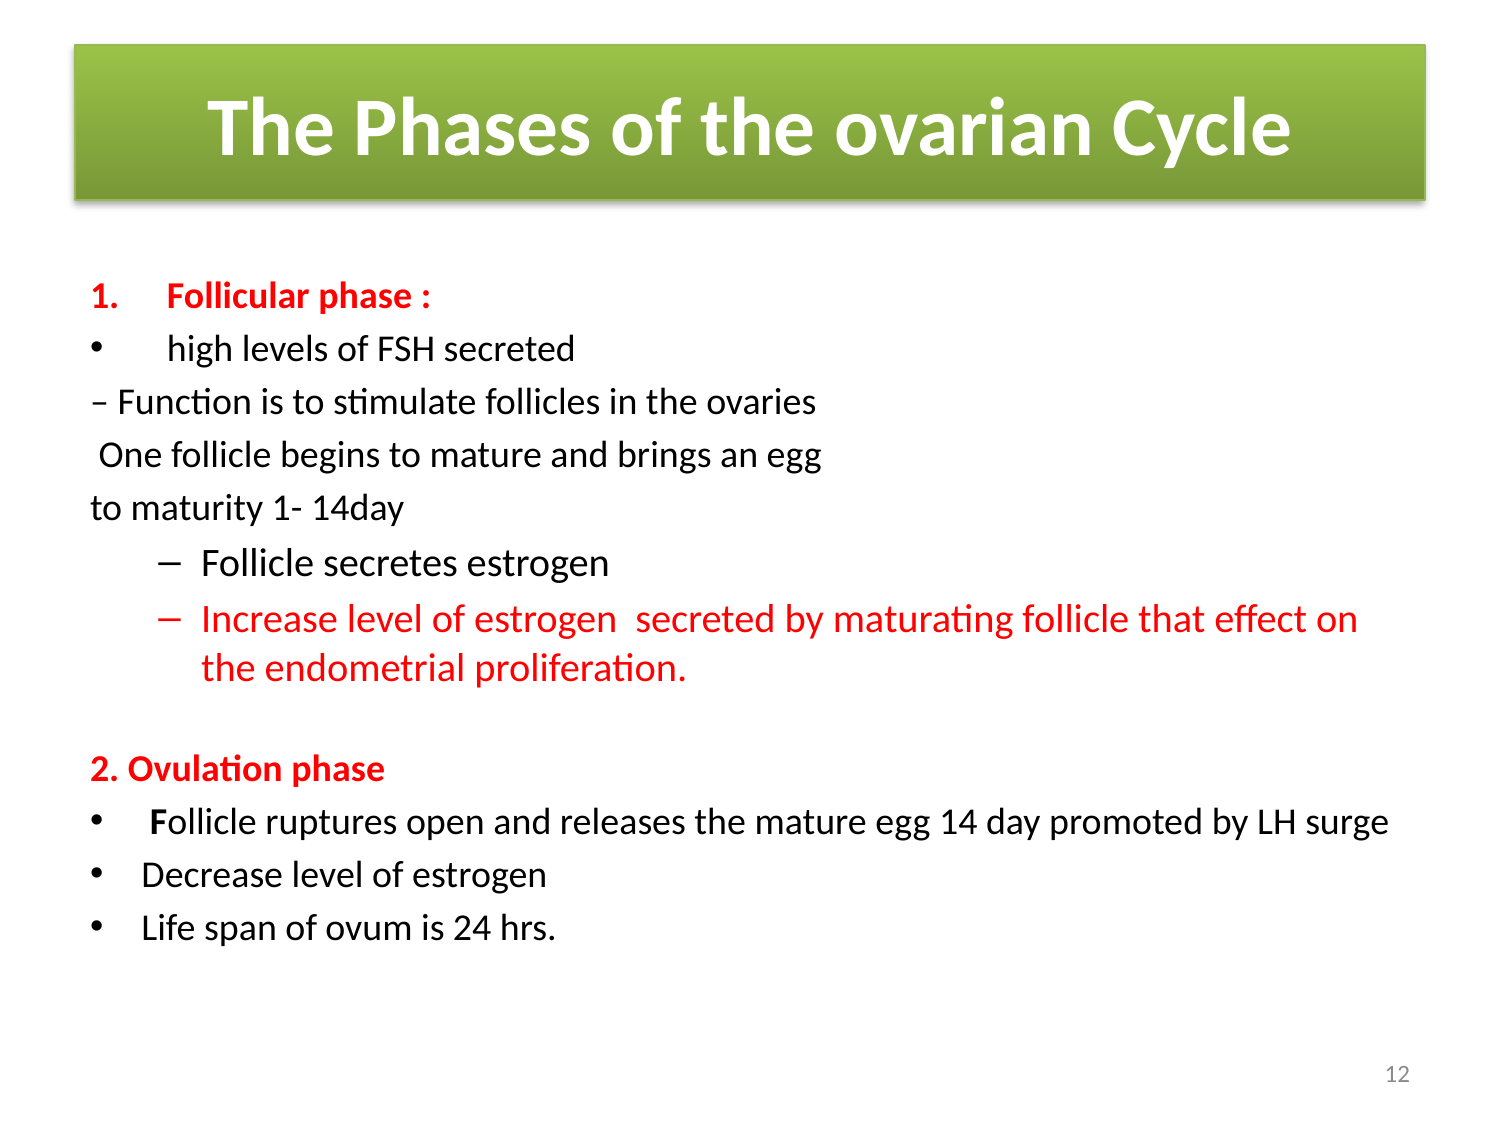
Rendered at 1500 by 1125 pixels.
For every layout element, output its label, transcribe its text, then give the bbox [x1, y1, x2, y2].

slide_number 12 [1074, 1042, 1425, 1103]
text_box The Phases of the ovarian Cycle [74, 44, 1426, 201]
list Follicular phase : high levels of FSH secreted – Function is to stimulate follicles in the ovaries One follicle begins to mature and brings an egg to maturity 1- 14day Follicle secretes estrogen Increase level of estrogen secreted by maturating follicle that effect on the endometrial proliferation. 2. Ovulation phase Follicle ruptures open and releases the mature egg 14 day promoted by LH surge Decrease level of estrogen Life span of ovum is 24 hrs. [75, 262, 1425, 1005]
